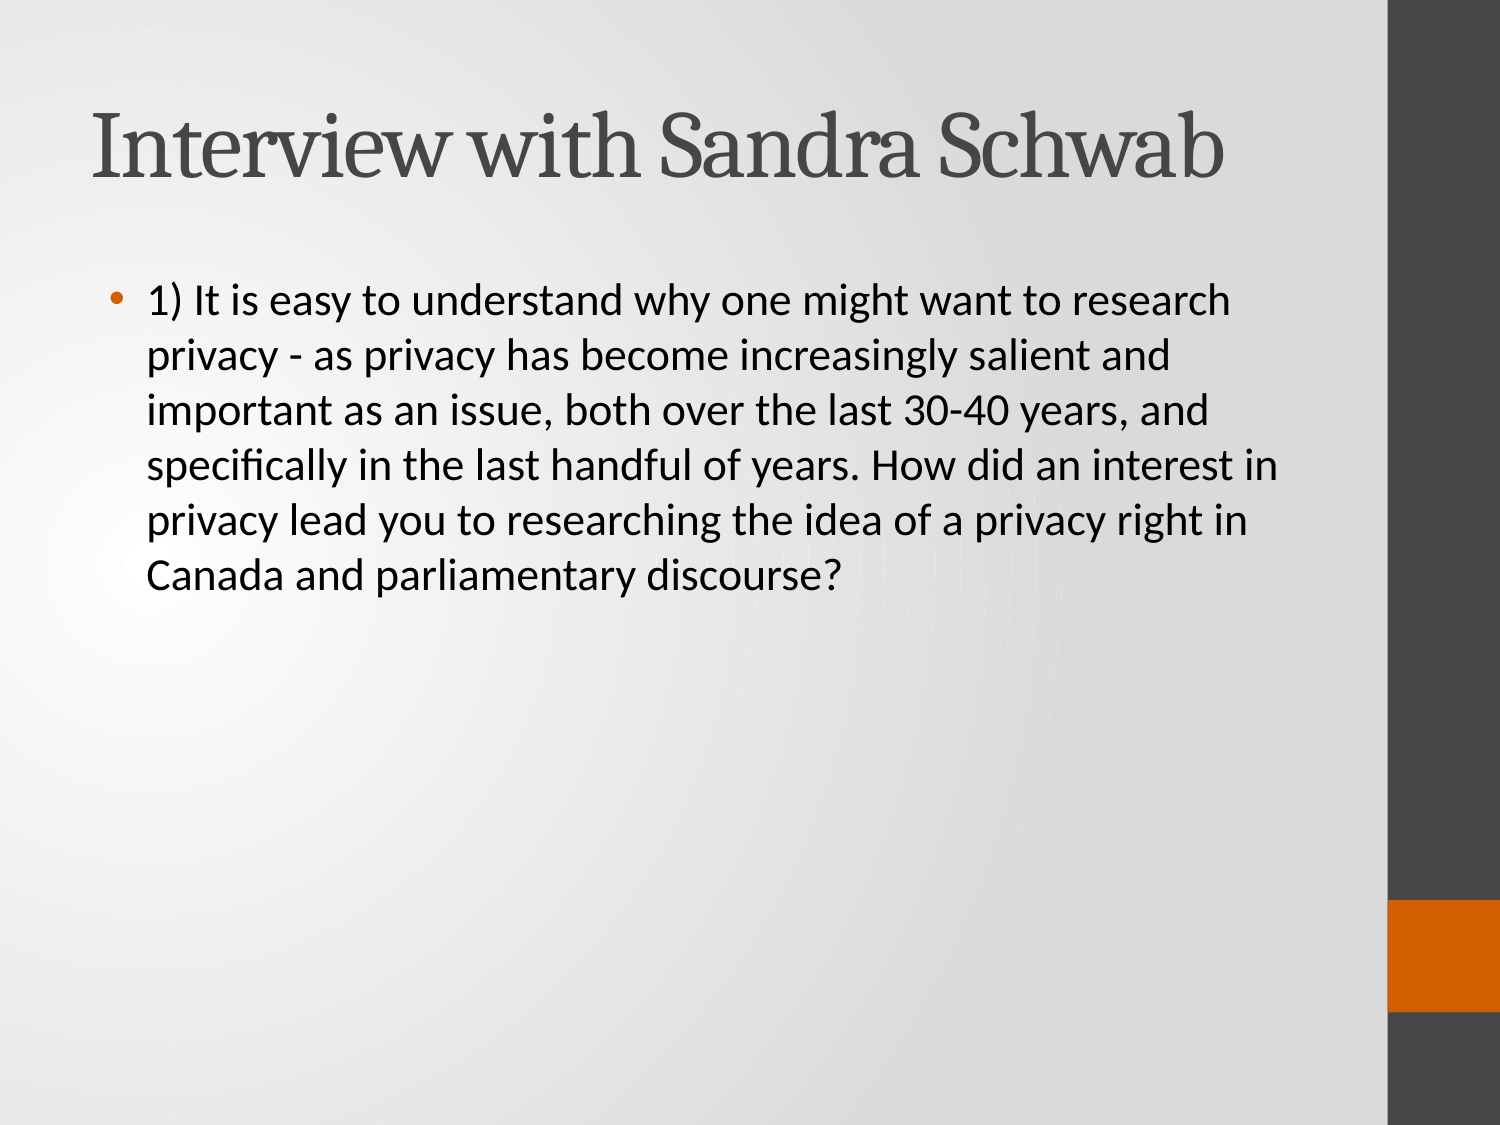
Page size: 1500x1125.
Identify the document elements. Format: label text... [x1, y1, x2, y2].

list 1) It is easy to understand why one might want to research privacy - as privacy has become increasingly salient and important as an issue, both over the last 30-40 years, and specifically in the last handful of years. How did an interest in privacy lead you to researching the idea of a privacy right in Canada and parliamentary discourse? [75, 262, 1325, 1050]
title Interview with Sandra Schwab [75, 45, 1325, 233]
